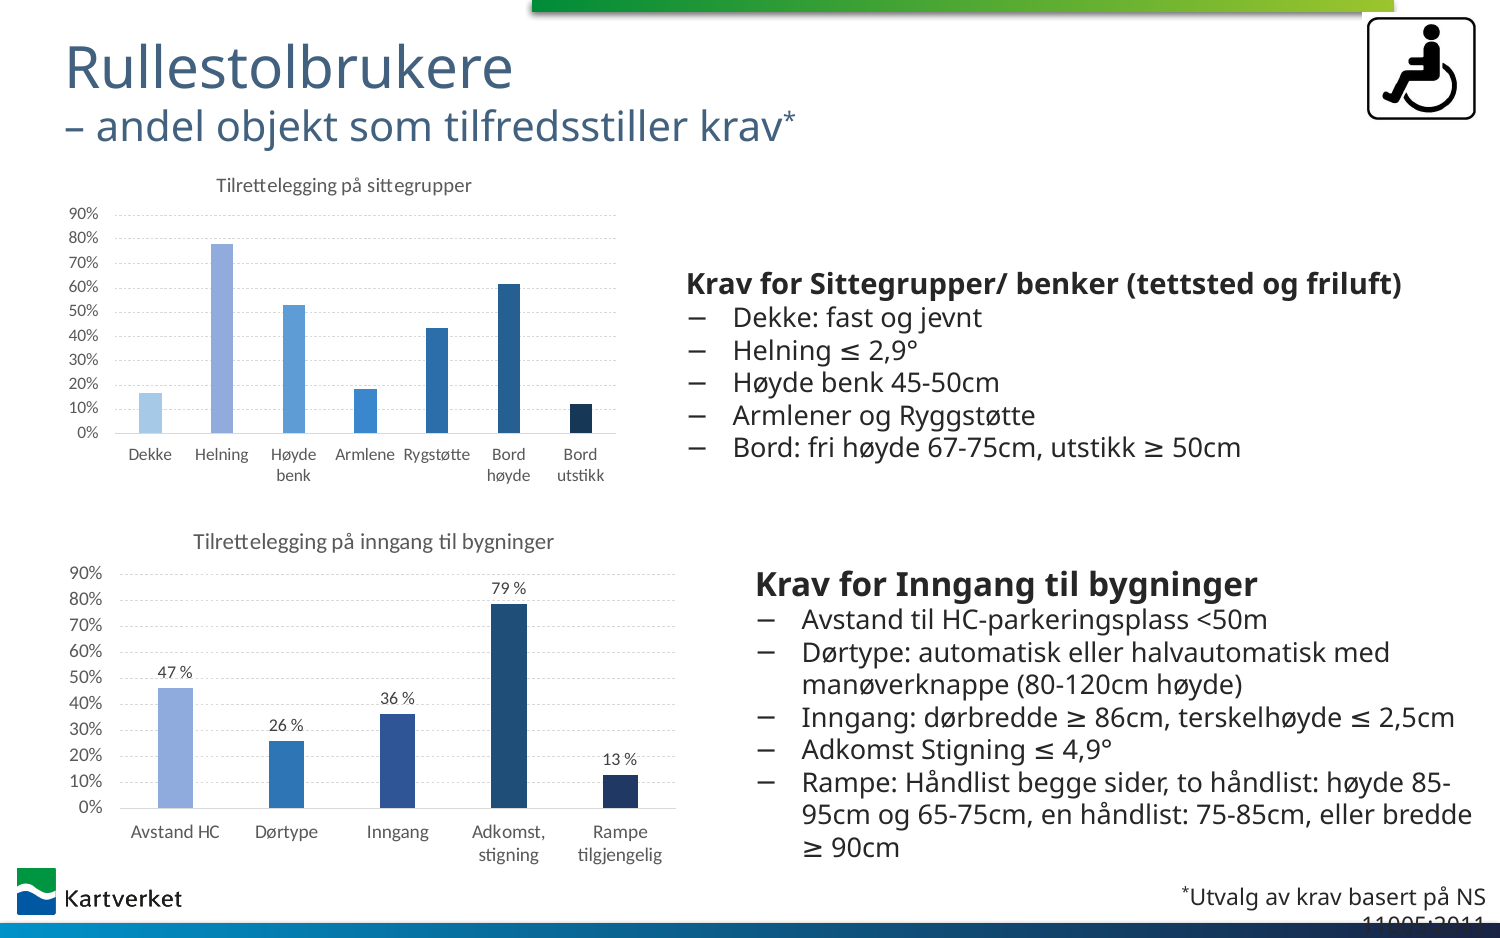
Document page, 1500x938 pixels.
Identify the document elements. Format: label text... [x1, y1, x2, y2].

picture [62, 166, 626, 492]
text_box Rullestolbrukere – andel objekt som tilfredsstiller krav* [49, 25, 1431, 158]
text_box Krav for Inngang til bygninger Avstand til HC-parkeringsplass <50m Dørtype: automatisk eller halvautomatisk med manøverknappe (80-120cm høyde) Inngang: dørbredde ≥ 86cm, terskelhøyde ≤ 2,5cm Adkomst Stigning ≤ 4,9° Rampe: Håndlist begge sider, to håndlist: høyde 85-95cm og 65-75cm, en håndlist: 75-85cm, eller bredde ≥ 90cm [740, 555, 1491, 870]
picture [1362, 12, 1481, 126]
text_box *Utvalg av krav basert på NS 11005:2011 [1068, 873, 1500, 938]
picture [62, 520, 687, 874]
text_box Krav for Sittegrupper/ benker (tettsted og friluft) Dekke: fast og jevnt Helning ≤ 2,9° Høyde benk 45-50cm Armlener og Ryggstøtte Bord: fri høyde 67-75cm, utstikk ≥ 50cm [670, 258, 1418, 471]
